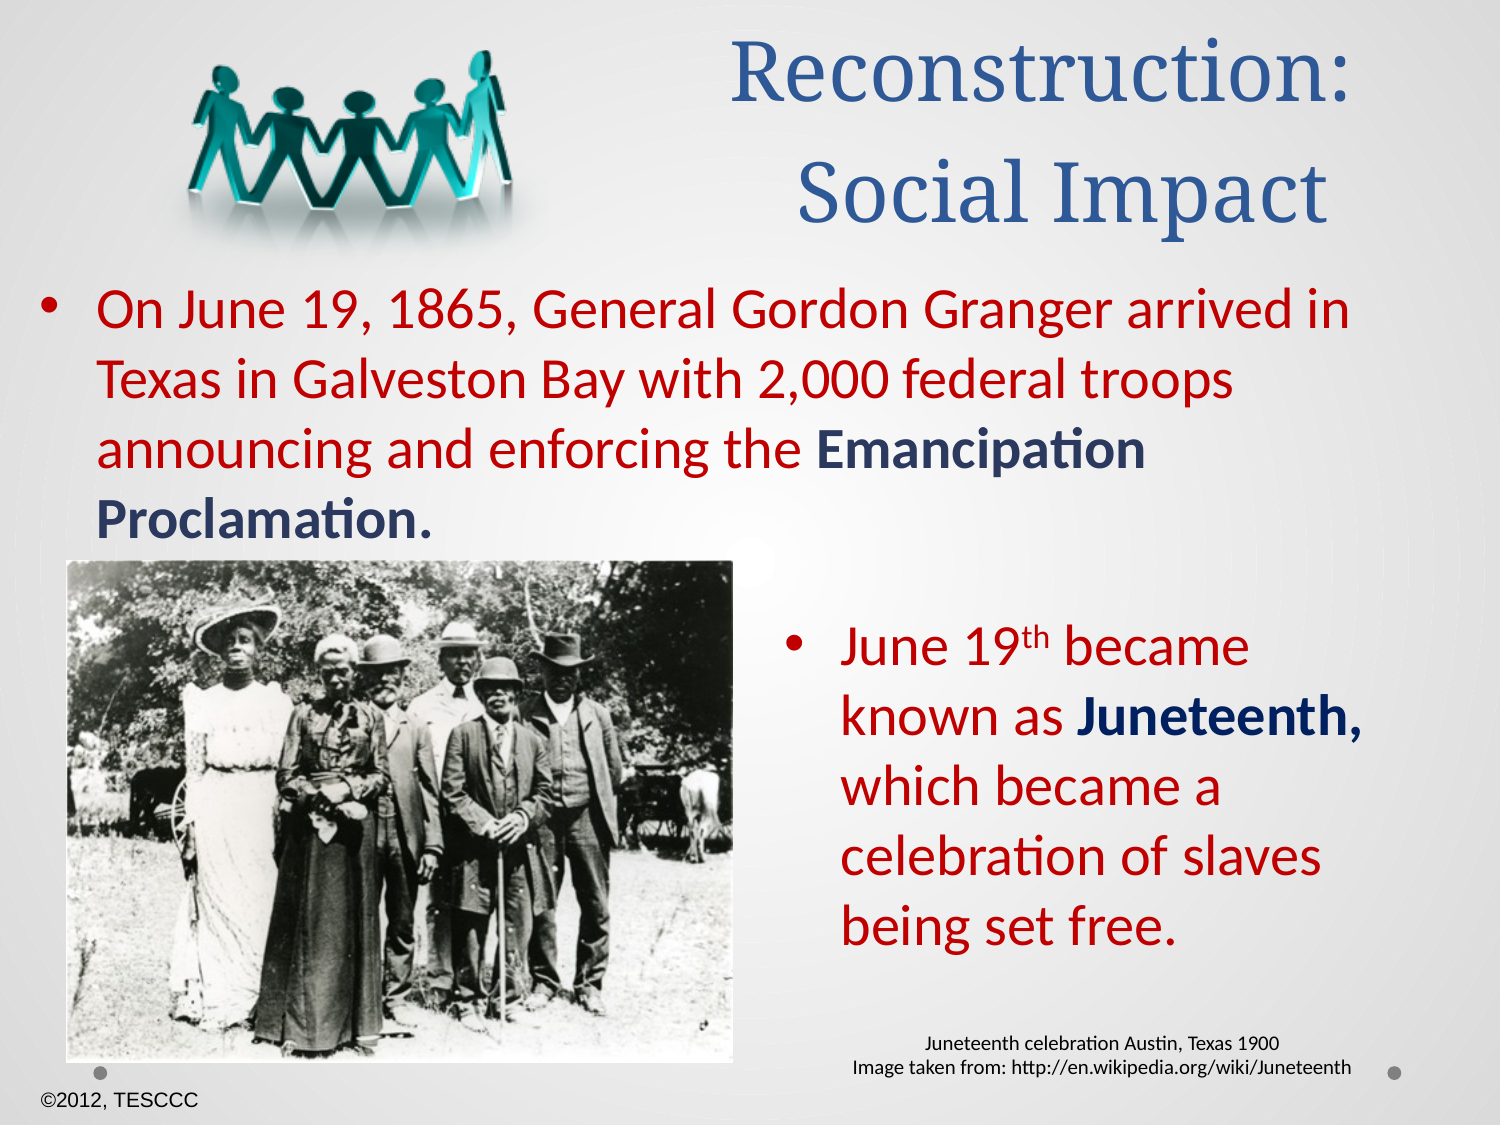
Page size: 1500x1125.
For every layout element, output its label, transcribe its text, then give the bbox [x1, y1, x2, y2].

title Reconstruction: Social Impact [662, 99, 1463, 247]
picture [148, 49, 549, 300]
text_box ©2012, TESCCC [26, 1079, 364, 1119]
text_box On June 19, 1865, General Gordon Granger arrived in Texas in Galveston Bay with 2,000 federal troops announcing and enforcing the Emancipation Proclamation. [24, 262, 1406, 558]
picture [66, 560, 734, 1063]
text_box Juneteenth celebration Austin, Texas 1900 Image taken from: http://en.wikipedia.org/wiki/Juneteenth [833, 1021, 1372, 1087]
text_box June 19th became known as Juneteenth, which became a celebration of slaves being set free. [769, 600, 1436, 965]
